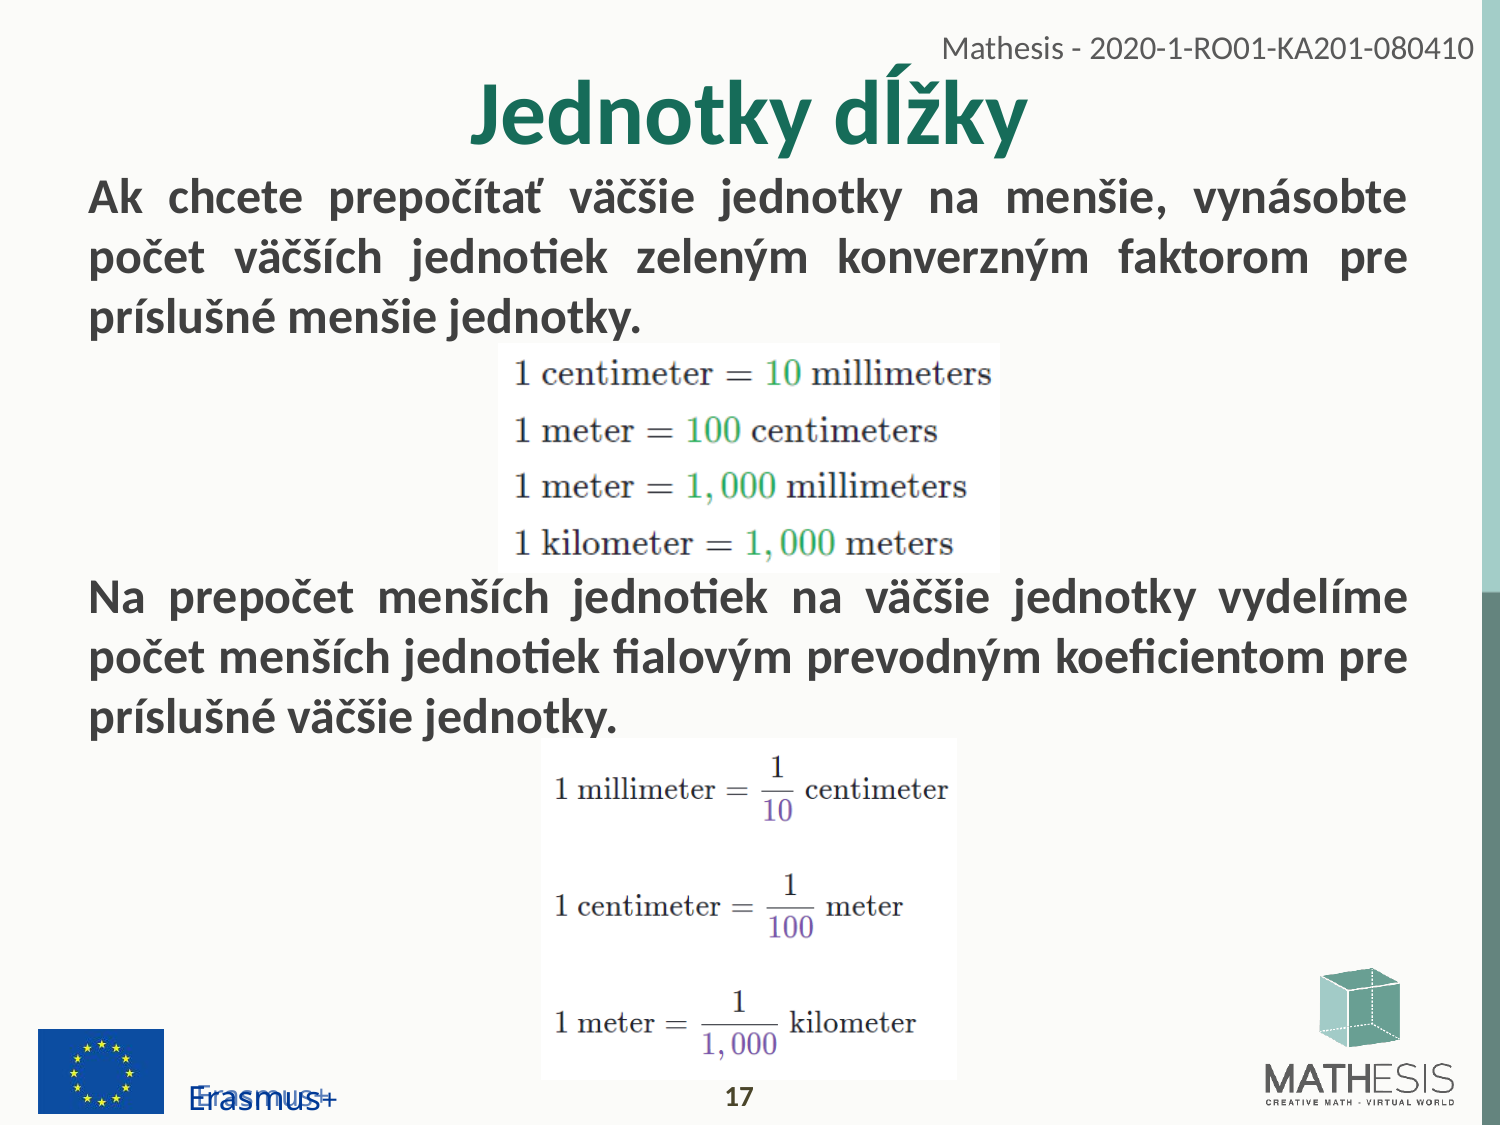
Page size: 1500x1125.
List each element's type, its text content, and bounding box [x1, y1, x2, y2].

picture [541, 738, 957, 1081]
list Ak chcete prepočítať väčšie jednotky na menšie, vynásobte počet väčších jednotiek zeleným konverzným faktorom pre príslušné menšie jednotky. Na prepočet menších jednotiek na väčšie jednotky vydelíme počet menších jednotiek fialovým prevodným koeficientom pre príslušné väčšie jednotky. [74, 155, 1425, 899]
title Jednotky dĺžky [75, 45, 1425, 155]
picture [38, 1029, 164, 1114]
picture [498, 343, 1001, 573]
